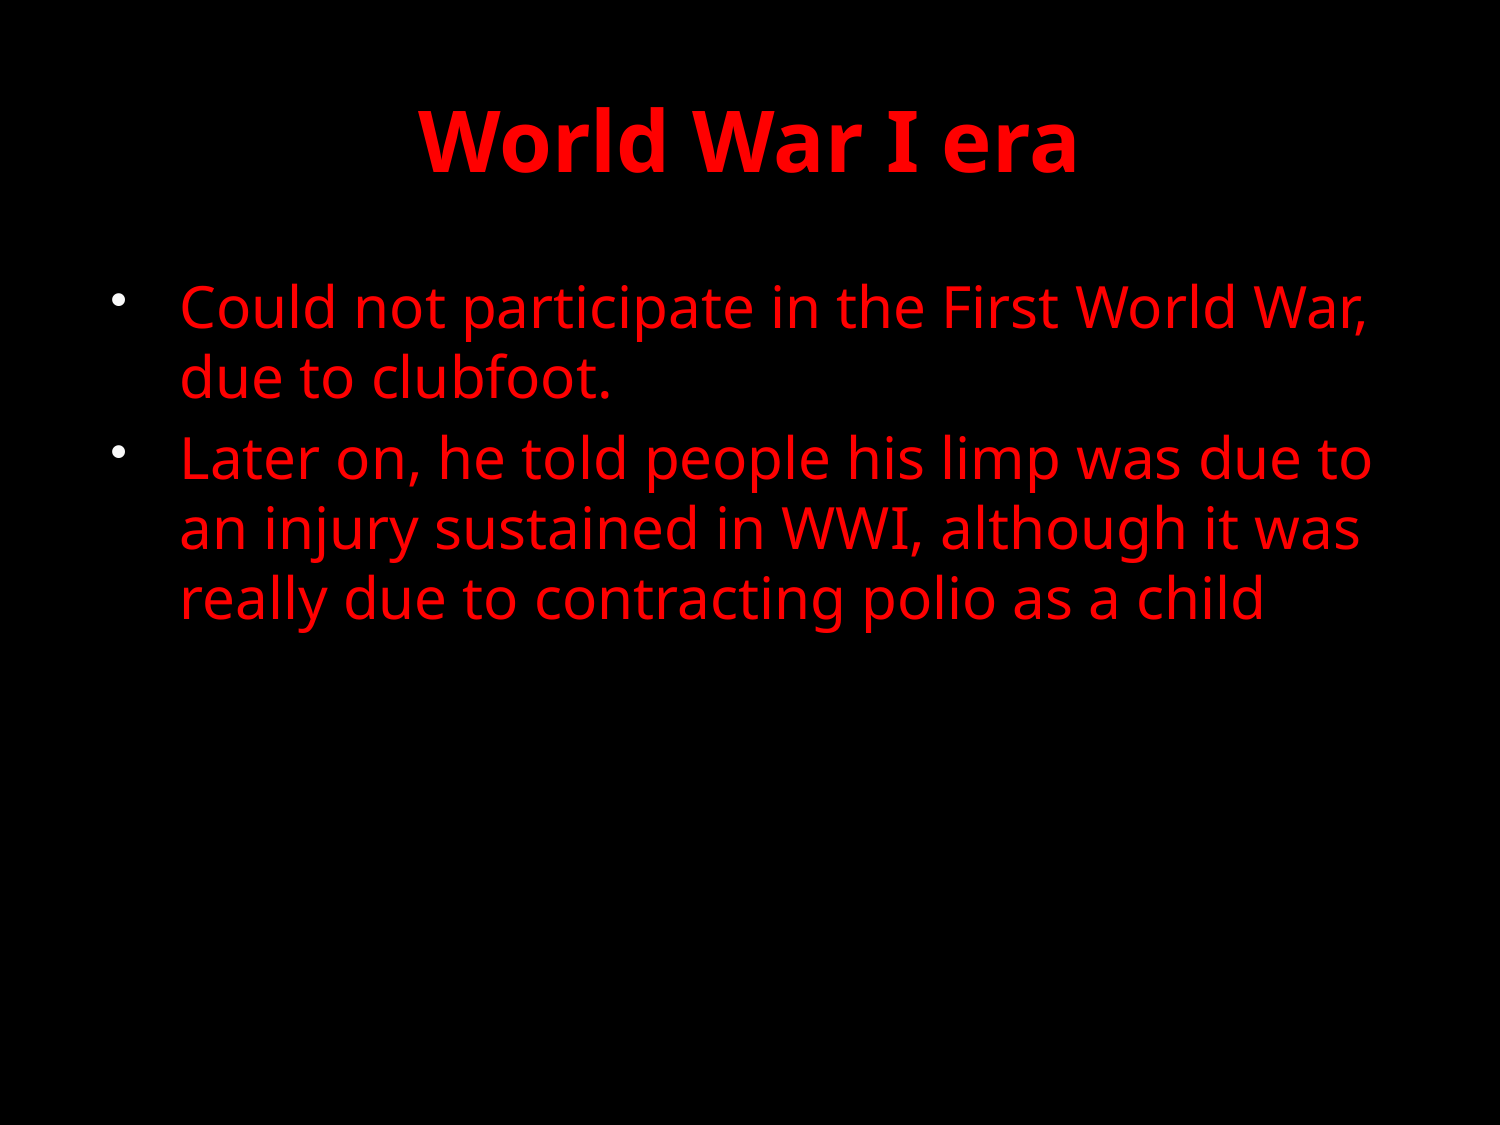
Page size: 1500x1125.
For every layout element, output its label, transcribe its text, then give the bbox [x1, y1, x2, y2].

title World War I era [75, 45, 1425, 233]
list Could not participate in the First World War, due to clubfoot. Later on, he told people his limp was due to an injury sustained in WWI, although it was really due to contracting polio as a child [75, 262, 1425, 1035]
